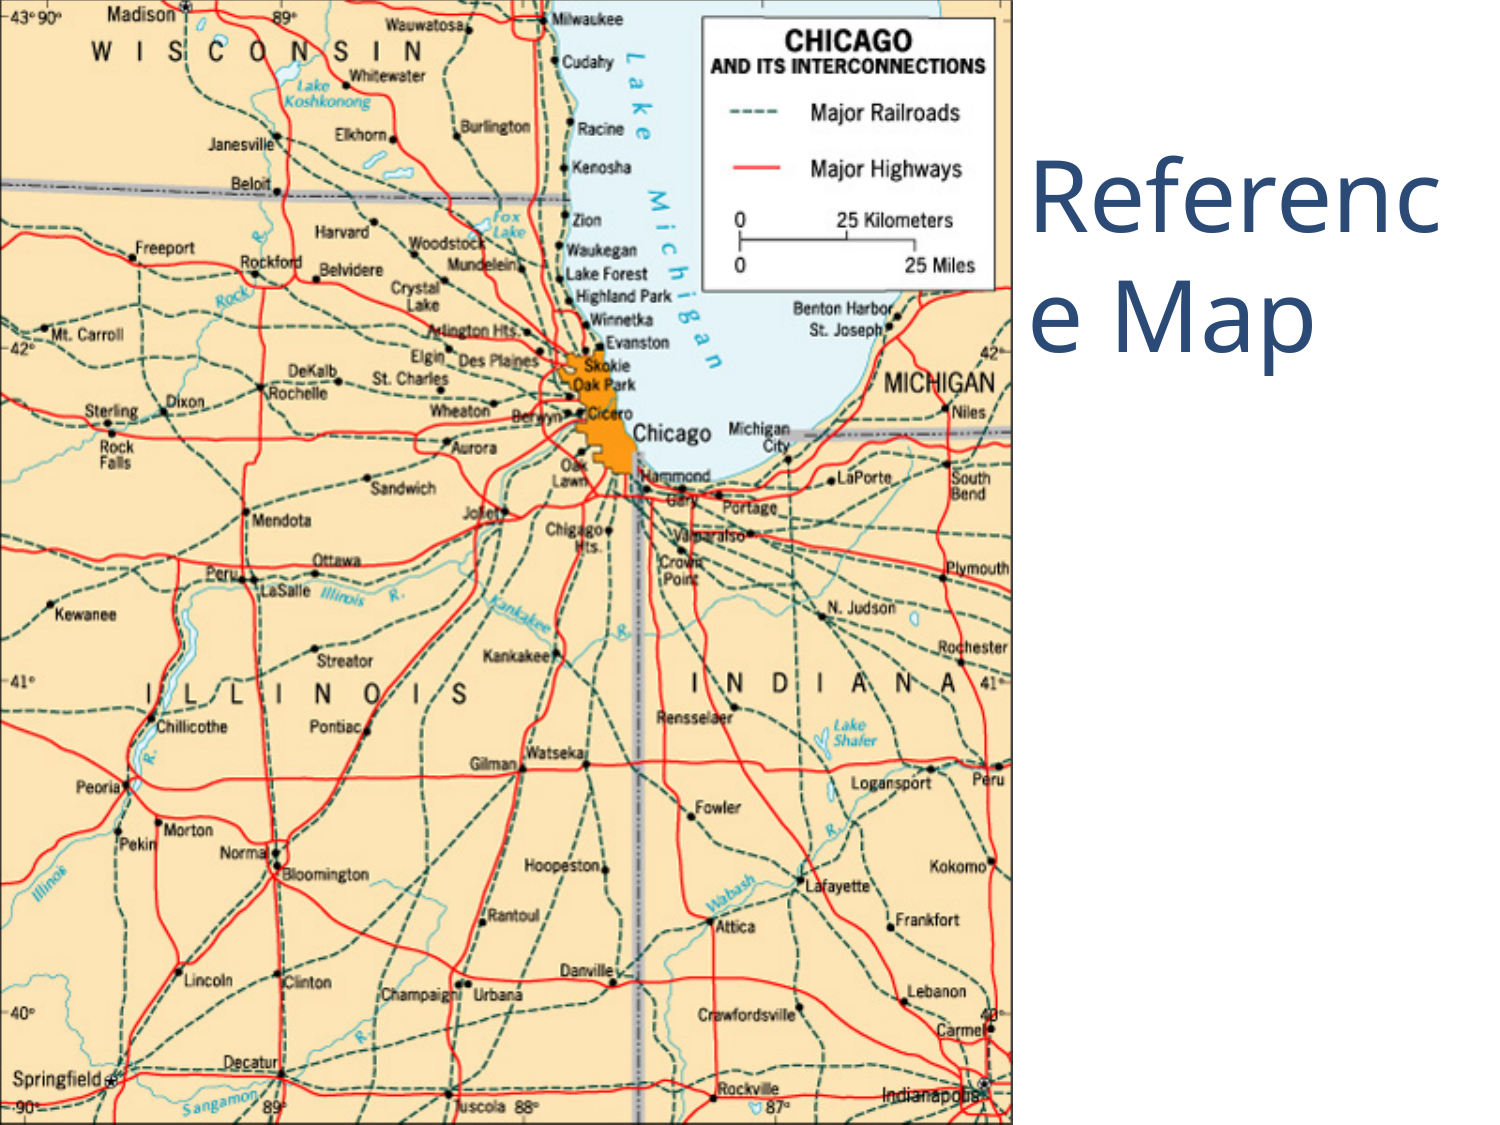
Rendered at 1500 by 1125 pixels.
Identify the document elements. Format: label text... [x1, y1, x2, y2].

picture [0, 0, 1013, 1125]
text_box Reference Map [1018, 124, 1500, 381]
